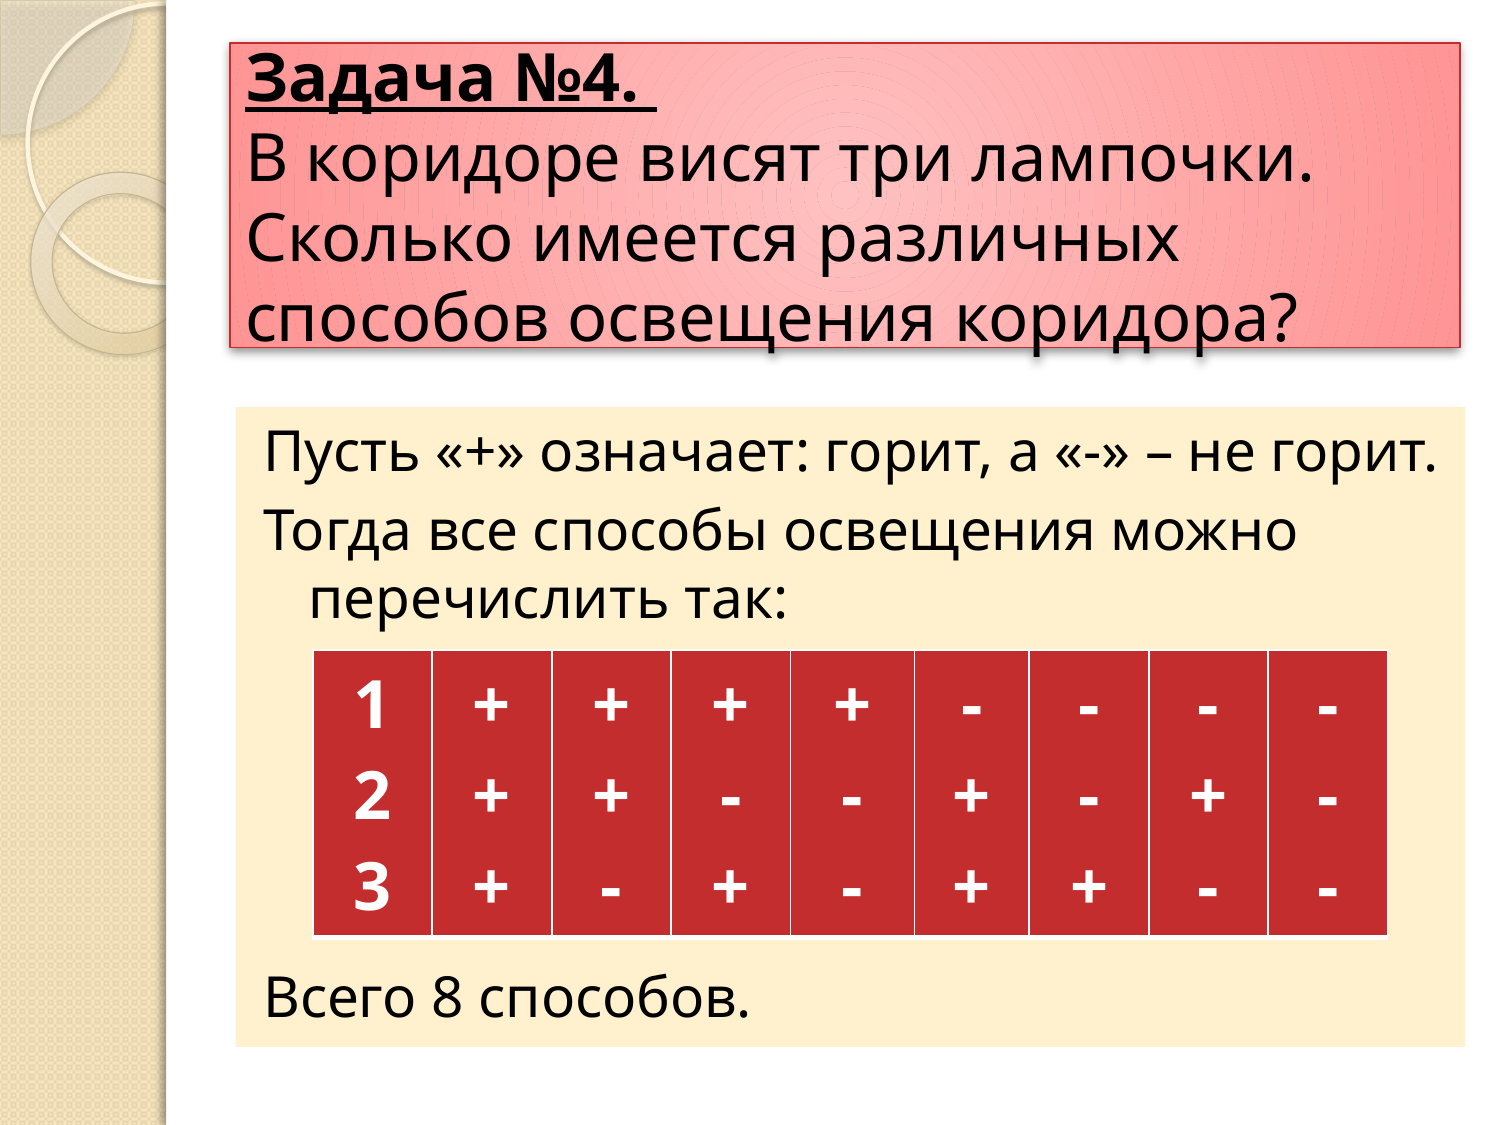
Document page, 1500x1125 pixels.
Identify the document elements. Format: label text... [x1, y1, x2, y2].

table_header 1 2 3 [314, 651, 431, 935]
title Задача №4. В коридоре висят три лампочки. Сколько имеется различных способов освещения коридора? [229, 42, 1461, 348]
list Пусть «+» означает: горит, а «-» – не горит. Тогда все способы освещения можно перечислить так: Всего 8 способов. [235, 407, 1466, 1047]
table_header - + + [915, 651, 1028, 935]
table_header - - - [1269, 651, 1387, 935]
table_header + - + [672, 651, 790, 935]
table_header + + + [433, 651, 551, 935]
table_header - - + [1030, 651, 1148, 935]
table_header - + - [1150, 651, 1267, 935]
table_header + + - [553, 651, 670, 935]
table_header + - - [791, 651, 914, 935]
